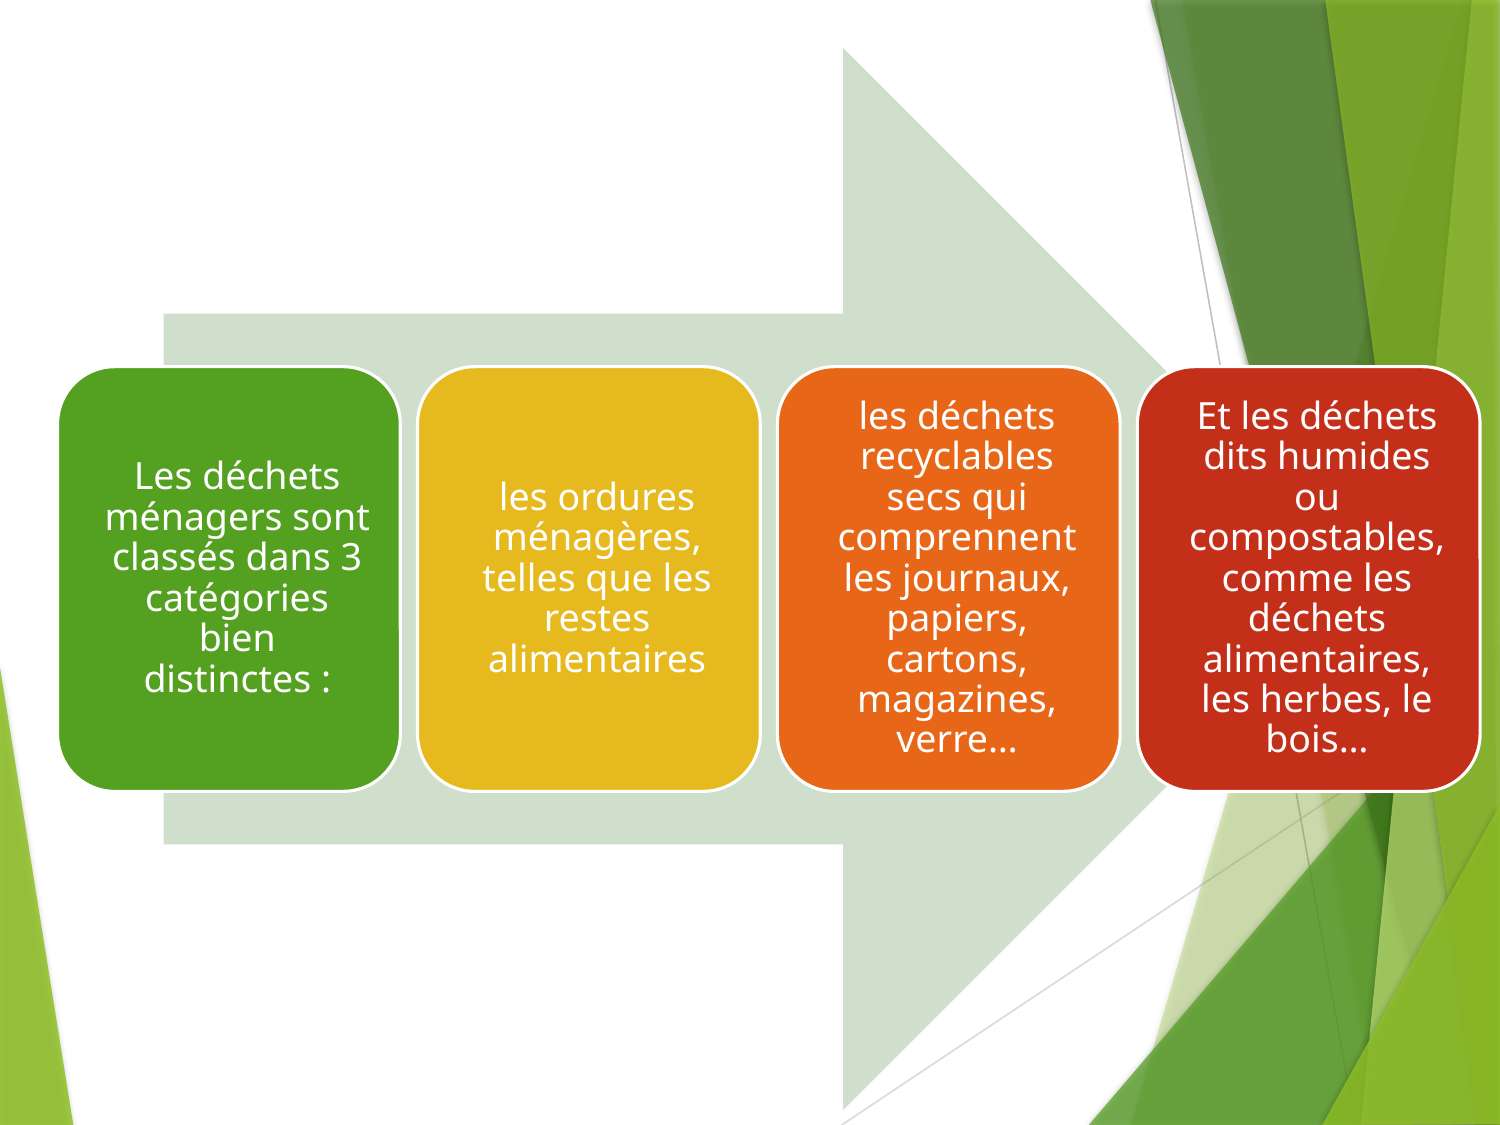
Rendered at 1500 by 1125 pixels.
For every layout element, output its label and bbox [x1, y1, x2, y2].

text_box [56, 47, 1482, 1111]
